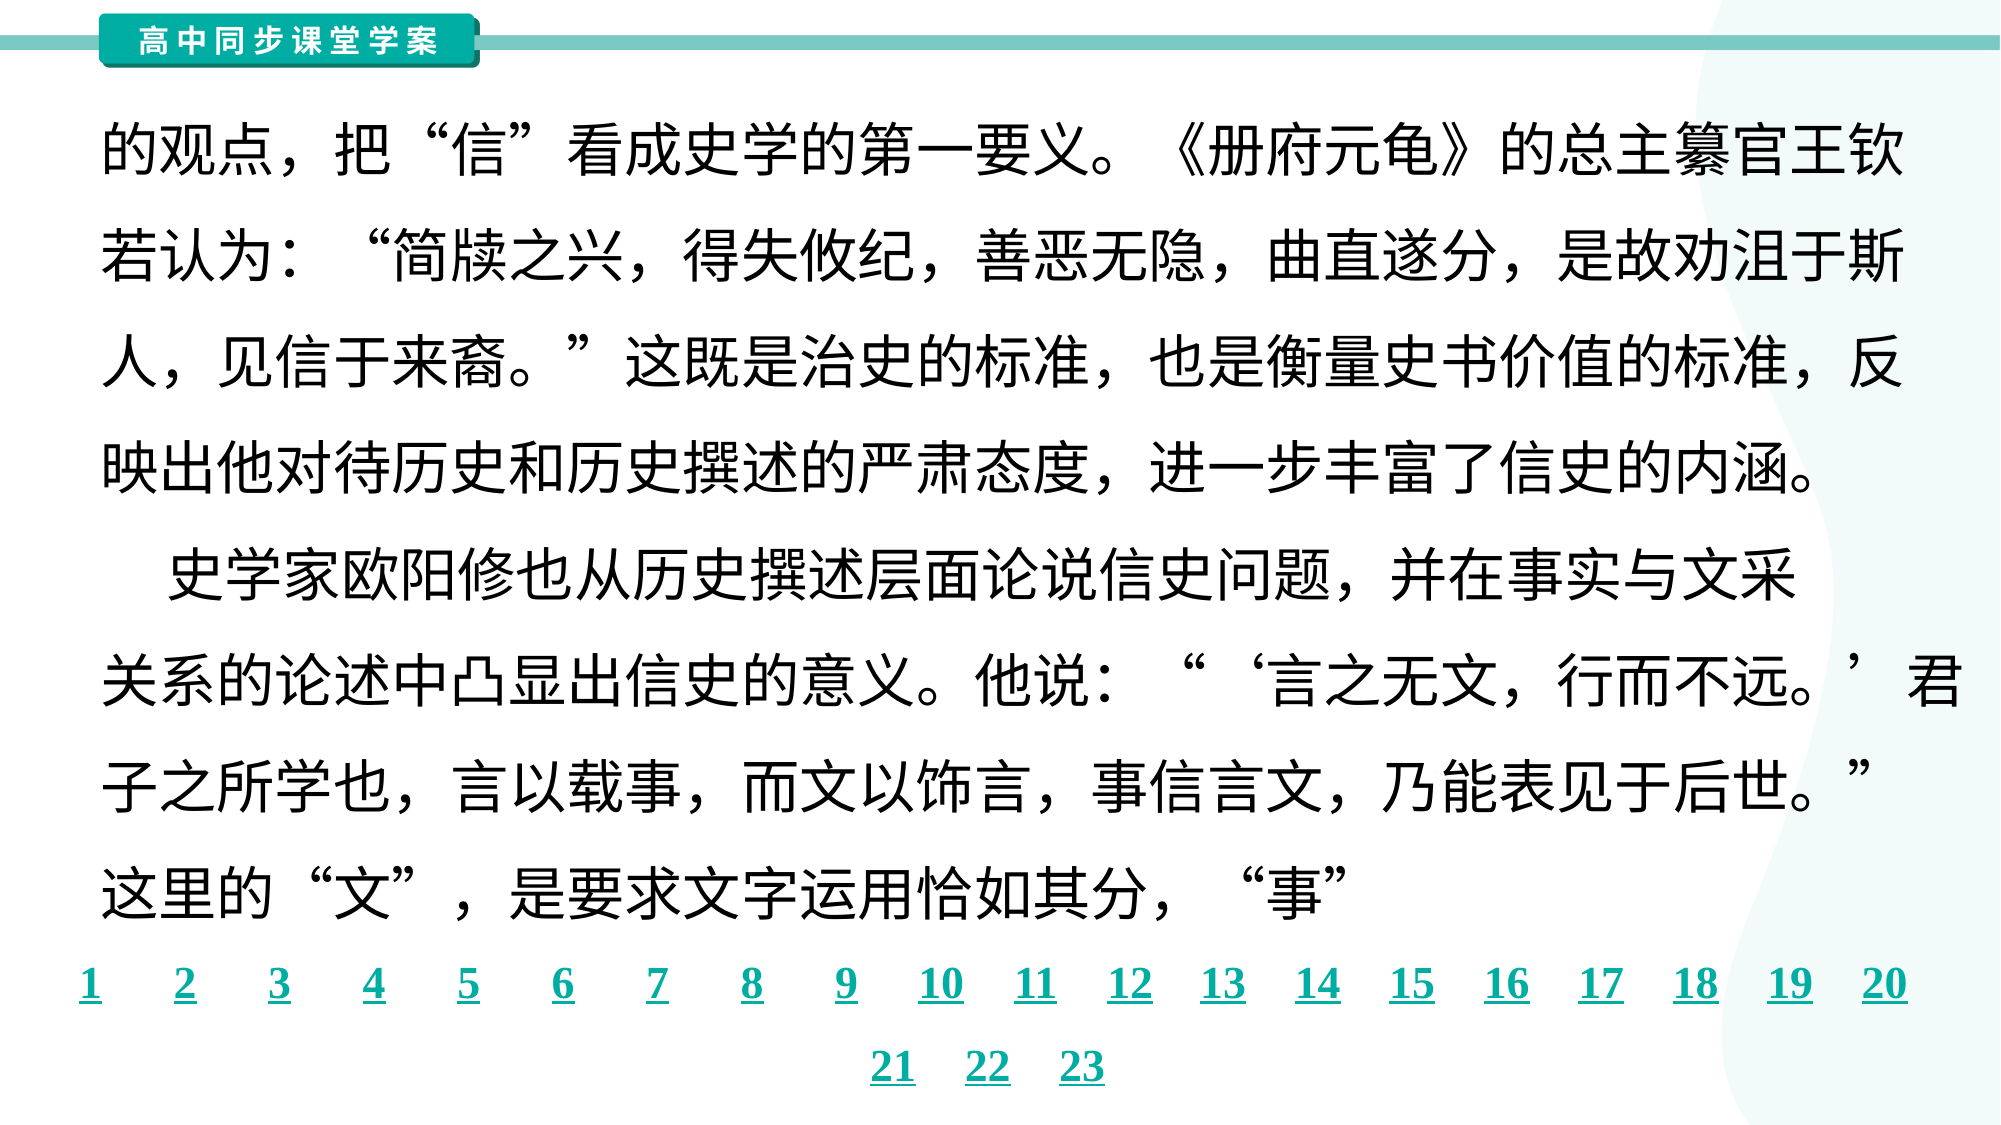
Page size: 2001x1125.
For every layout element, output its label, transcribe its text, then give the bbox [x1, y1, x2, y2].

picture [0, 0, 2000, 1125]
text_box 的观点，把“信”看成史学的第一要义。《册府元龟》的总主纂官王钦 若认为：“简牍之兴，得失攸纪，善恶无隐，曲直遂分，是故劝沮于斯 人，见信于来裔。”这既是治史的标准，也是衡量史书价值的标准，反 映出他对待历史和历史撰述的严肃态度，进一步丰富了信史的内涵。 史学家欧阳修也从历史撰述层面论说信史问题，并在事实与文采 关系的论述中凸显出信史的意义。他说：“‘言之无文，行而不远。’君 子之所学也，言以载事，而文以饰言，事信言文，乃能表见于后世。” 这里的“文”，是要求文字运用恰如其分，“事” [100, 76, 1899, 927]
